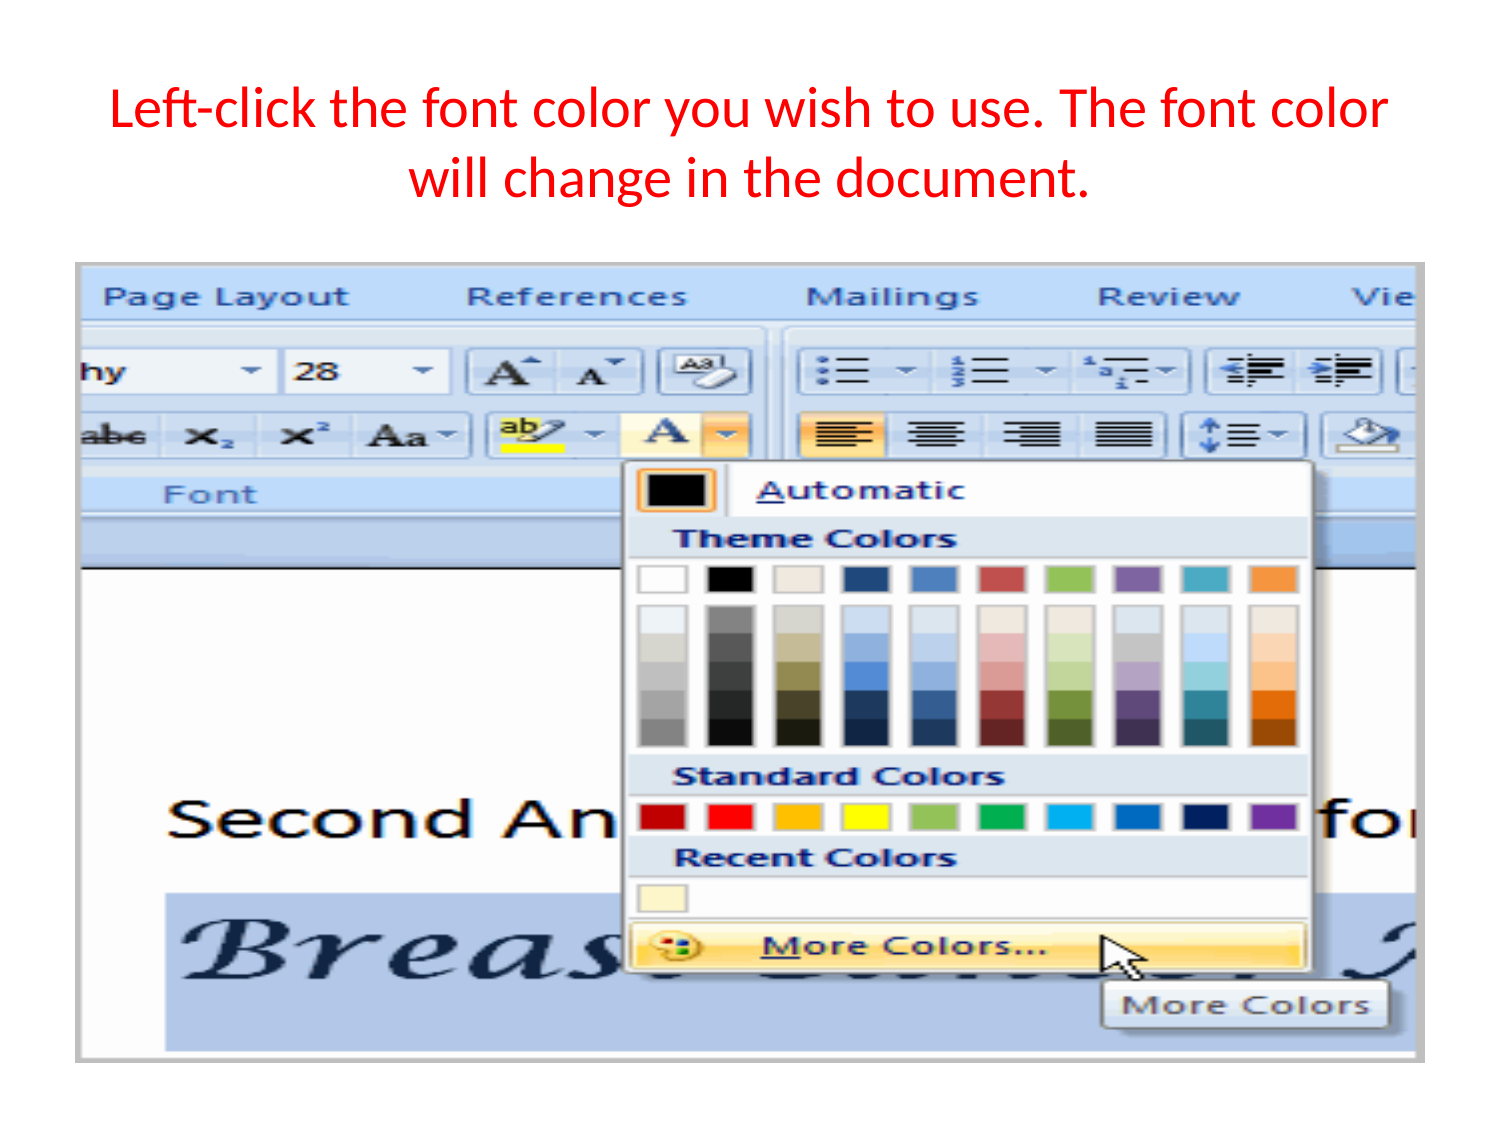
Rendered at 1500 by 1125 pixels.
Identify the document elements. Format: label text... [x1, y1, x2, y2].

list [74, 262, 1426, 1063]
title Left-click the font color you wish to use. The font color will change in the document. [75, 45, 1425, 233]
